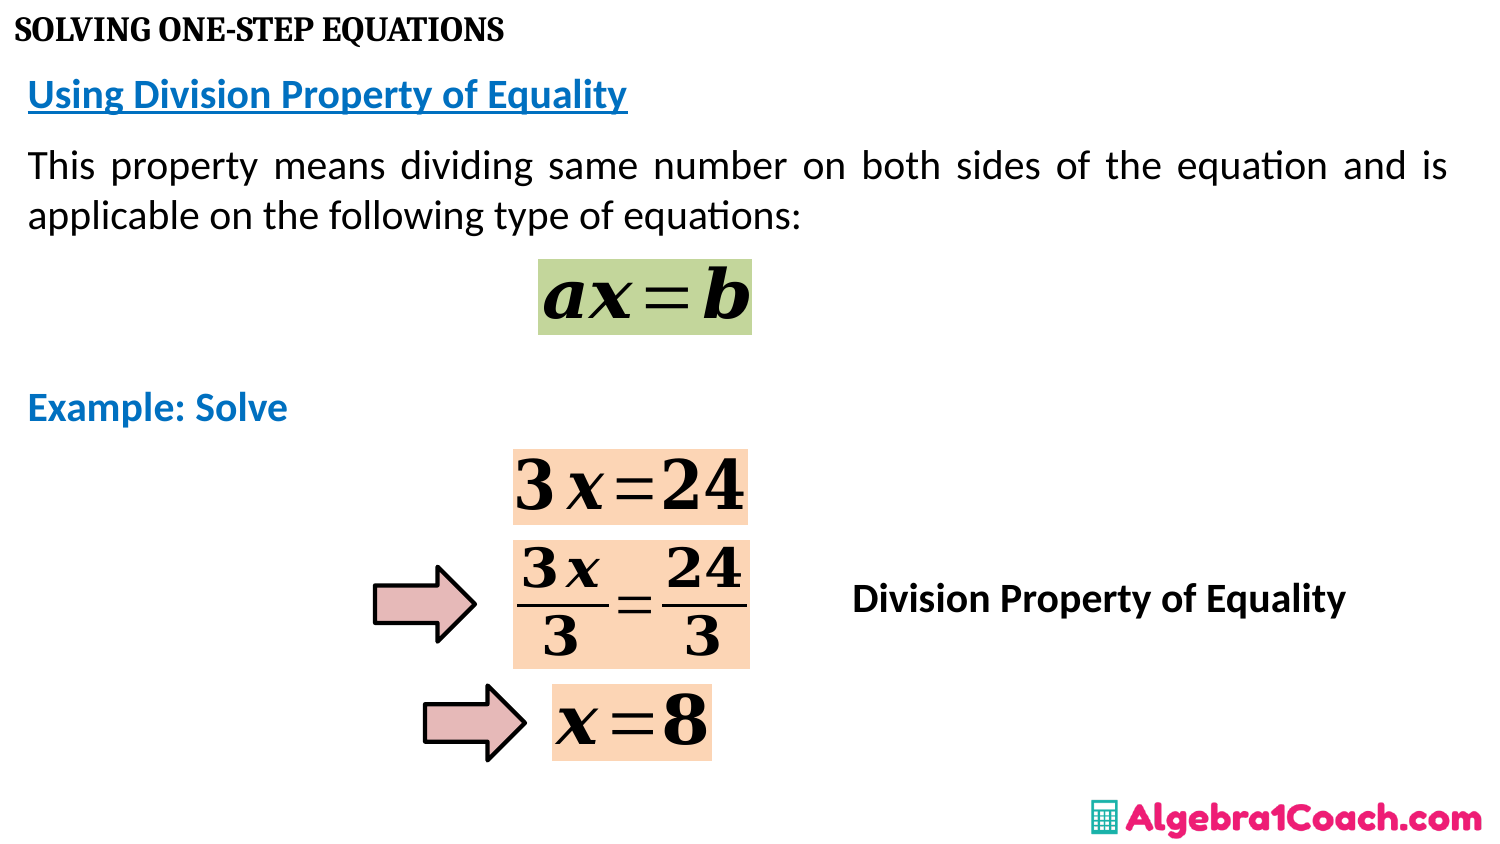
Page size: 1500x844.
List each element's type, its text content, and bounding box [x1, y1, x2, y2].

picture [1074, 795, 1492, 844]
text_box [422, 683, 528, 763]
text_box [372, 564, 478, 644]
text_box Division Property of Equality [837, 562, 1425, 628]
text_box SOLVING ONE-STEP EQUATIONS [0, 0, 550, 57]
